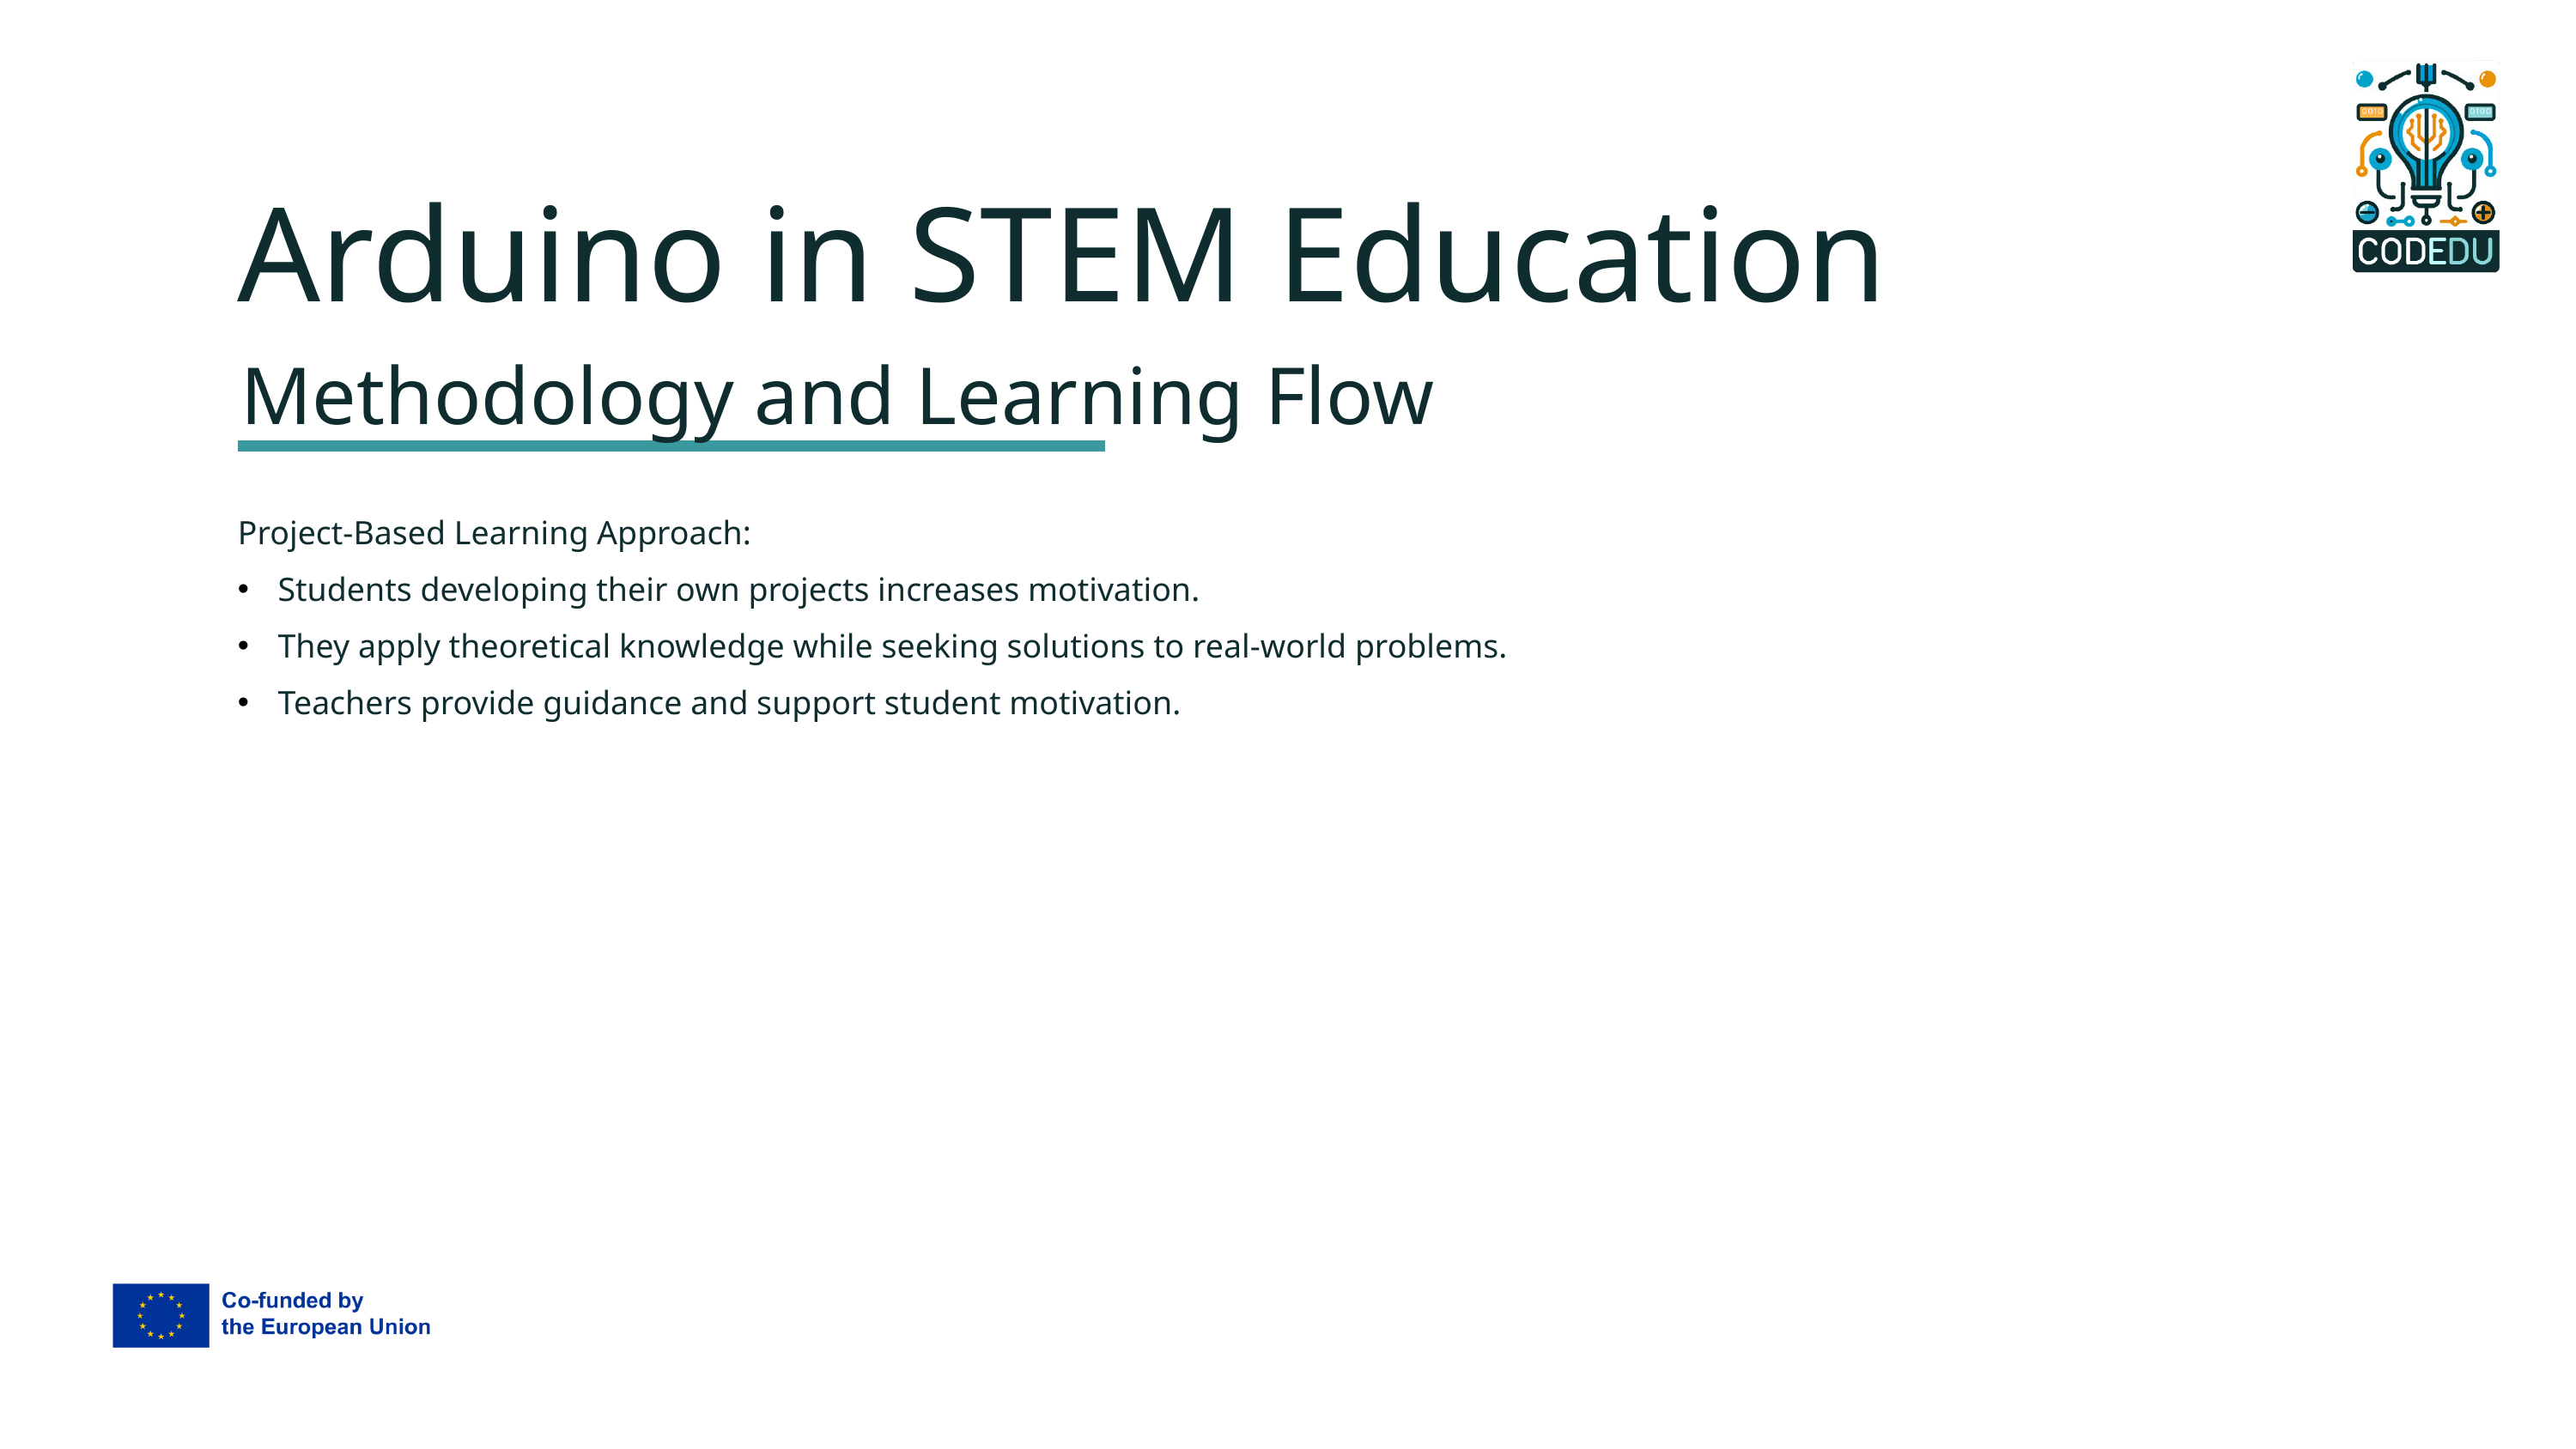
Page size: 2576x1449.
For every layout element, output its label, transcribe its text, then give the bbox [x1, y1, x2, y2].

text_box Arduino in STEM Education [237, 155, 2217, 328]
text_box [107, 1278, 443, 1353]
text_box Methodology and Learning Flow [240, 328, 2396, 441]
text_box Project-Based Learning Approach: Students developing their own projects increases motivation. They apply theoretical knowledge while seeking solutions to real-world problems. Teachers provide guidance and support student motivation. [237, 494, 2382, 722]
picture [2221, 0, 2576, 395]
